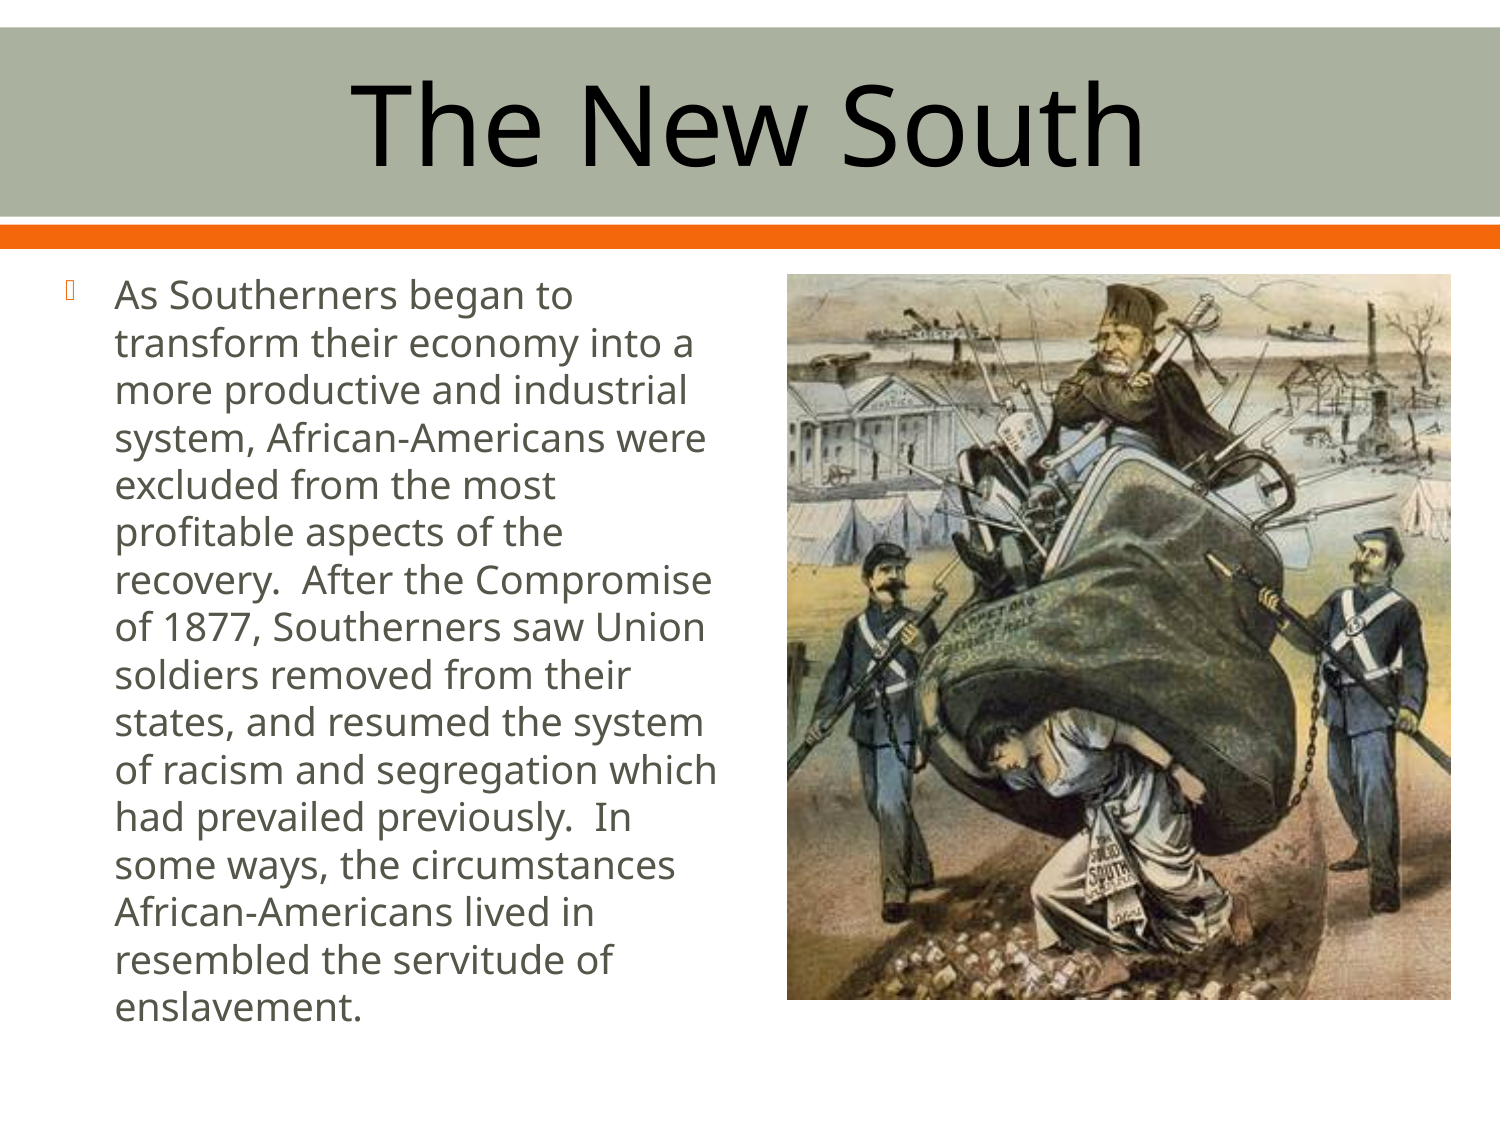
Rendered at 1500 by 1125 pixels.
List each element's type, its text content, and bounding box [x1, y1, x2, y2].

list As Southerners began to transform their economy into a more productive and industrial system, African-Americans were excluded from the most profitable aspects of the recovery. After the Compromise of 1877, Southerners saw Union soldiers removed from their states, and resumed the system of racism and segregation which had prevailed previously. In some ways, the circumstances African-Americans lived in resembled the servitude of enslavement. [50, 262, 738, 1075]
title The New South [75, 29, 1425, 213]
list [787, 274, 1451, 1001]
